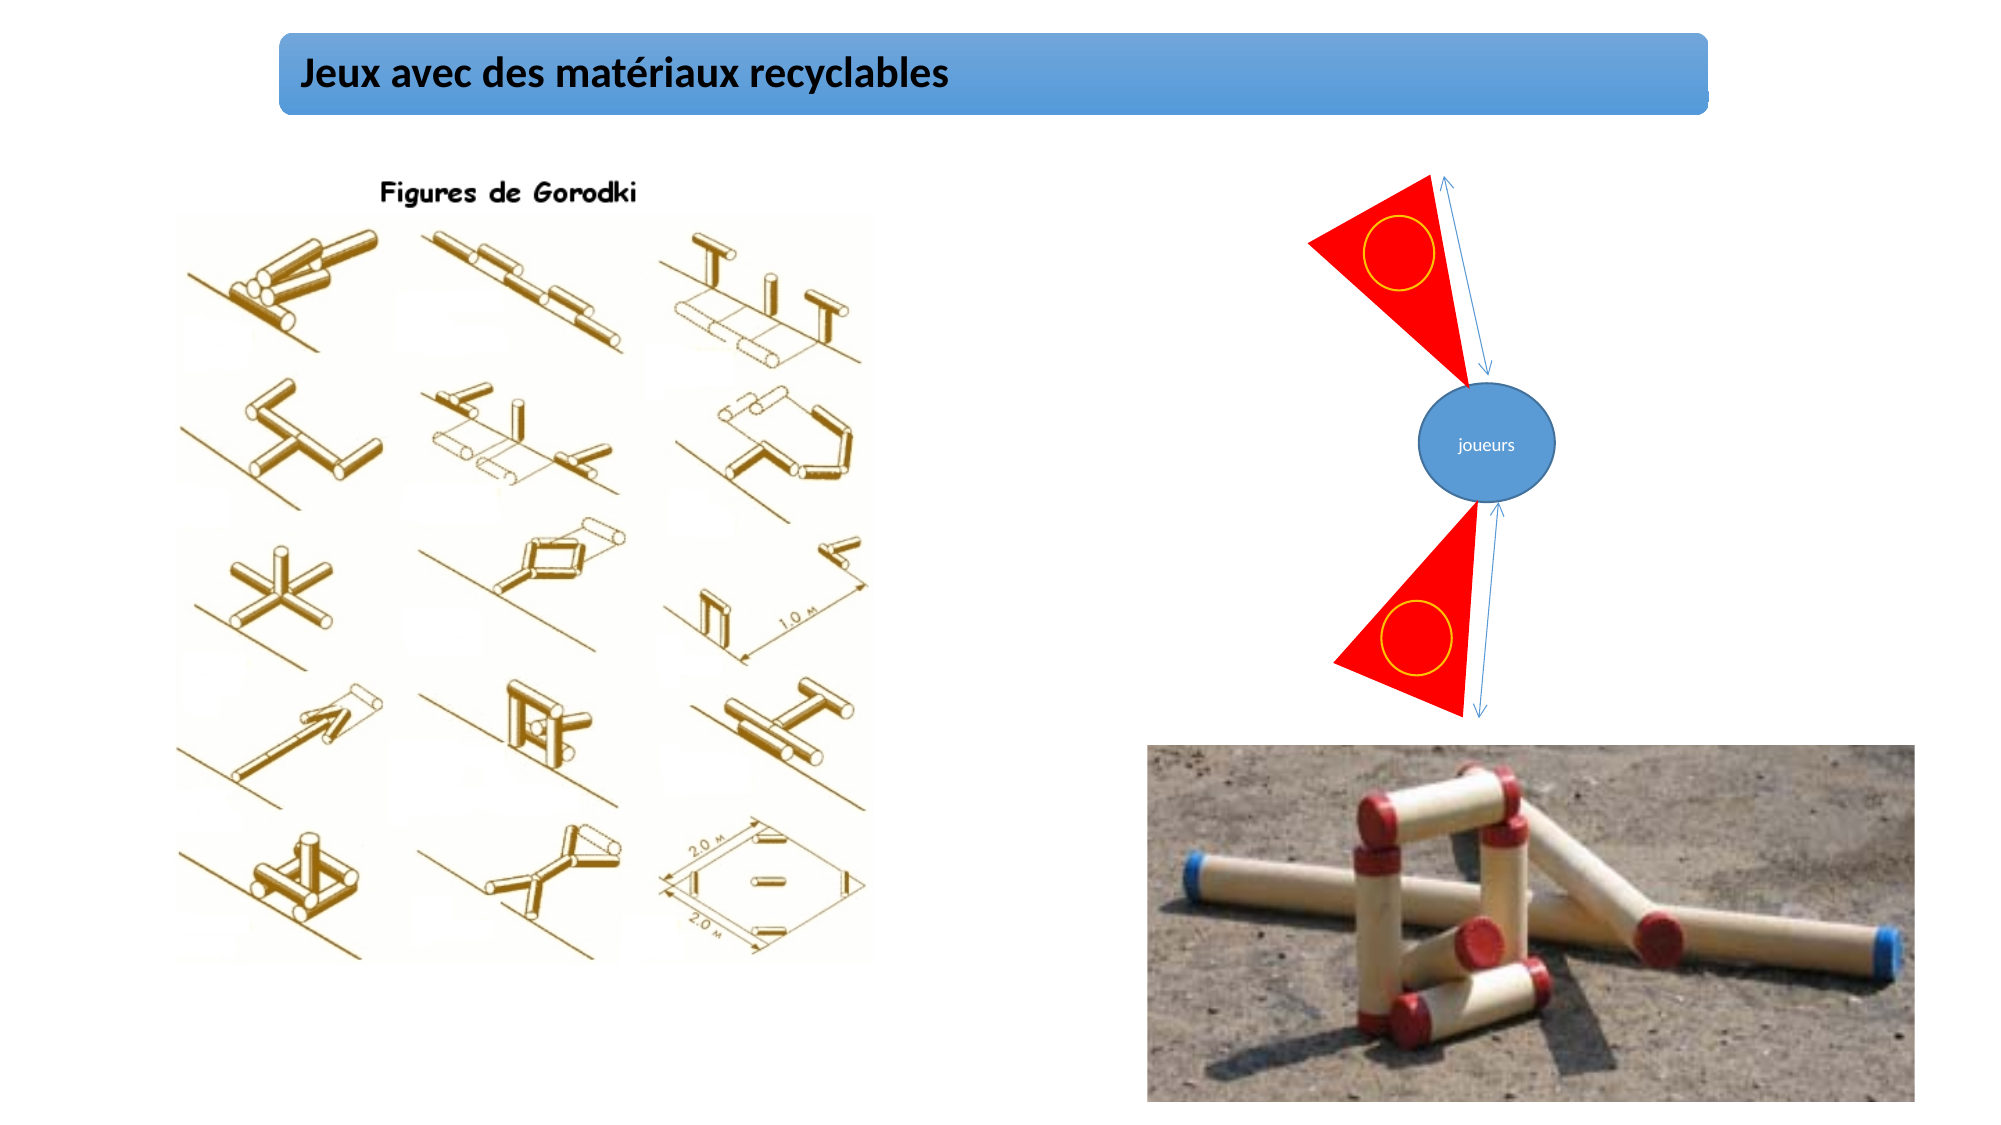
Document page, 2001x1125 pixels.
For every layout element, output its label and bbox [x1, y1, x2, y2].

picture [175, 175, 874, 965]
text_box [1348, 175, 1555, 719]
text_box [279, 30, 1709, 117]
picture [1147, 745, 1915, 1102]
